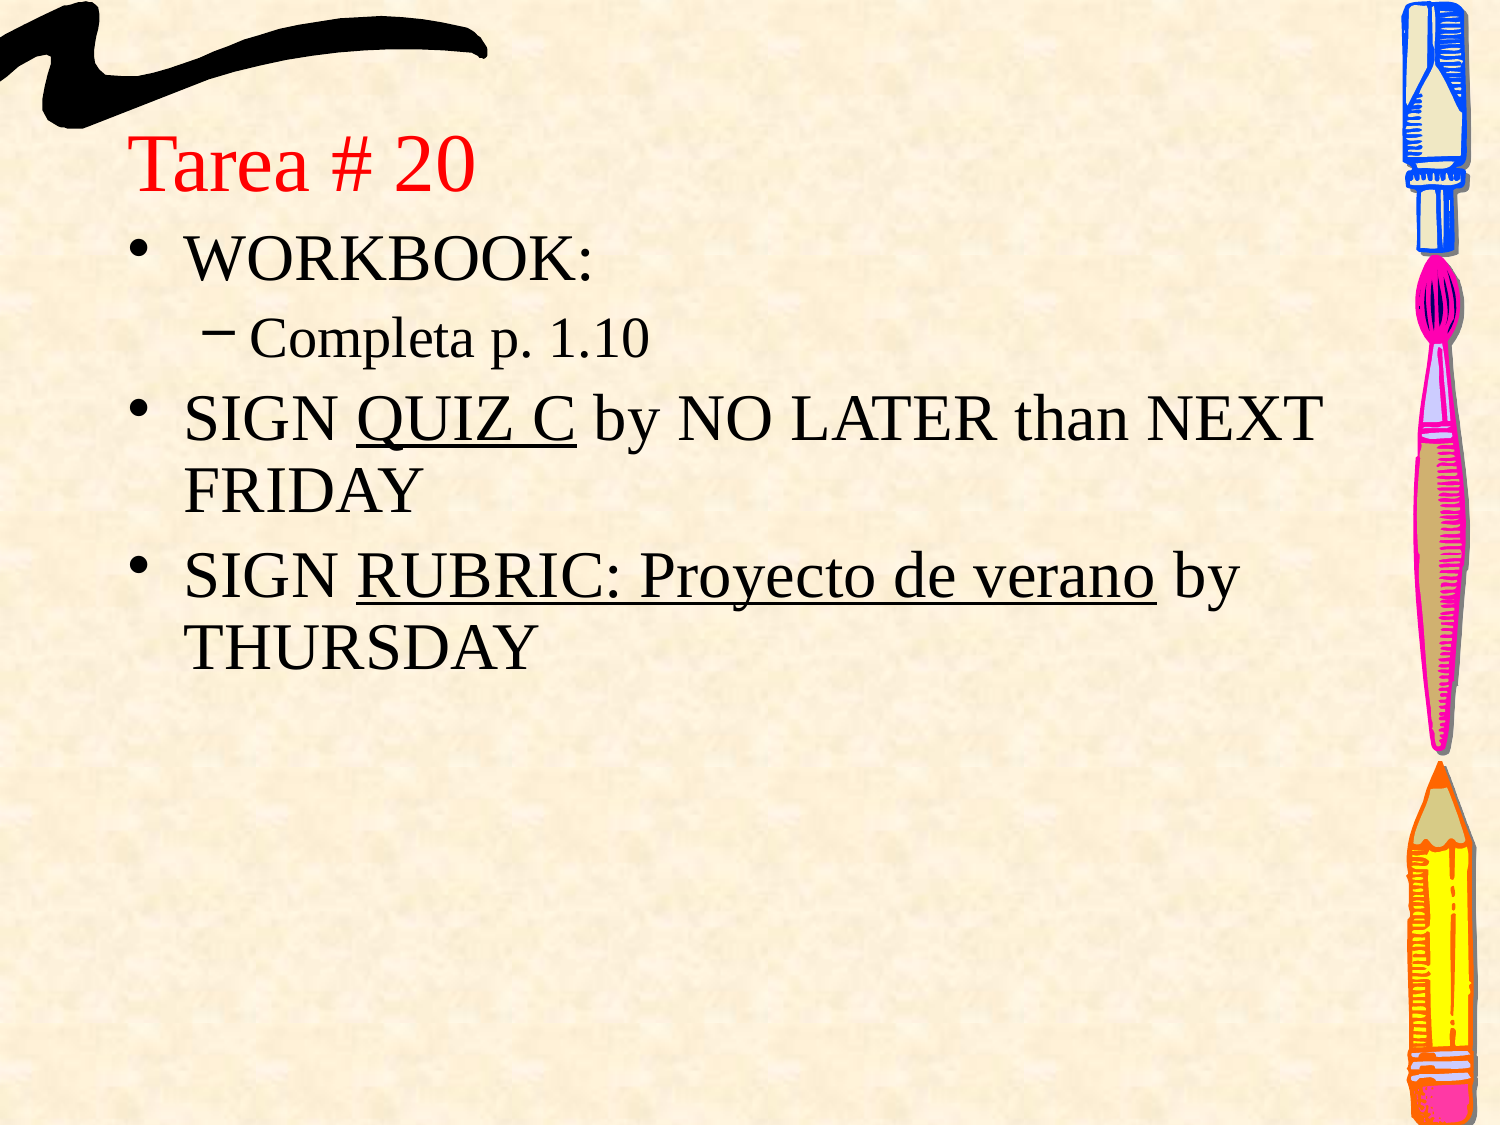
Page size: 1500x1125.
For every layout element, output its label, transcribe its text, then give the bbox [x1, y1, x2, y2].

picture [0, 0, 1500, 1125]
list Tarea # 20 WORKBOOK: Completa p. 1.10 SIGN QUIZ C by NO LATER than NEXT FRIDAY SIGN RUBRIC: Proyecto de verano by THURSDAY [112, 112, 1388, 1000]
